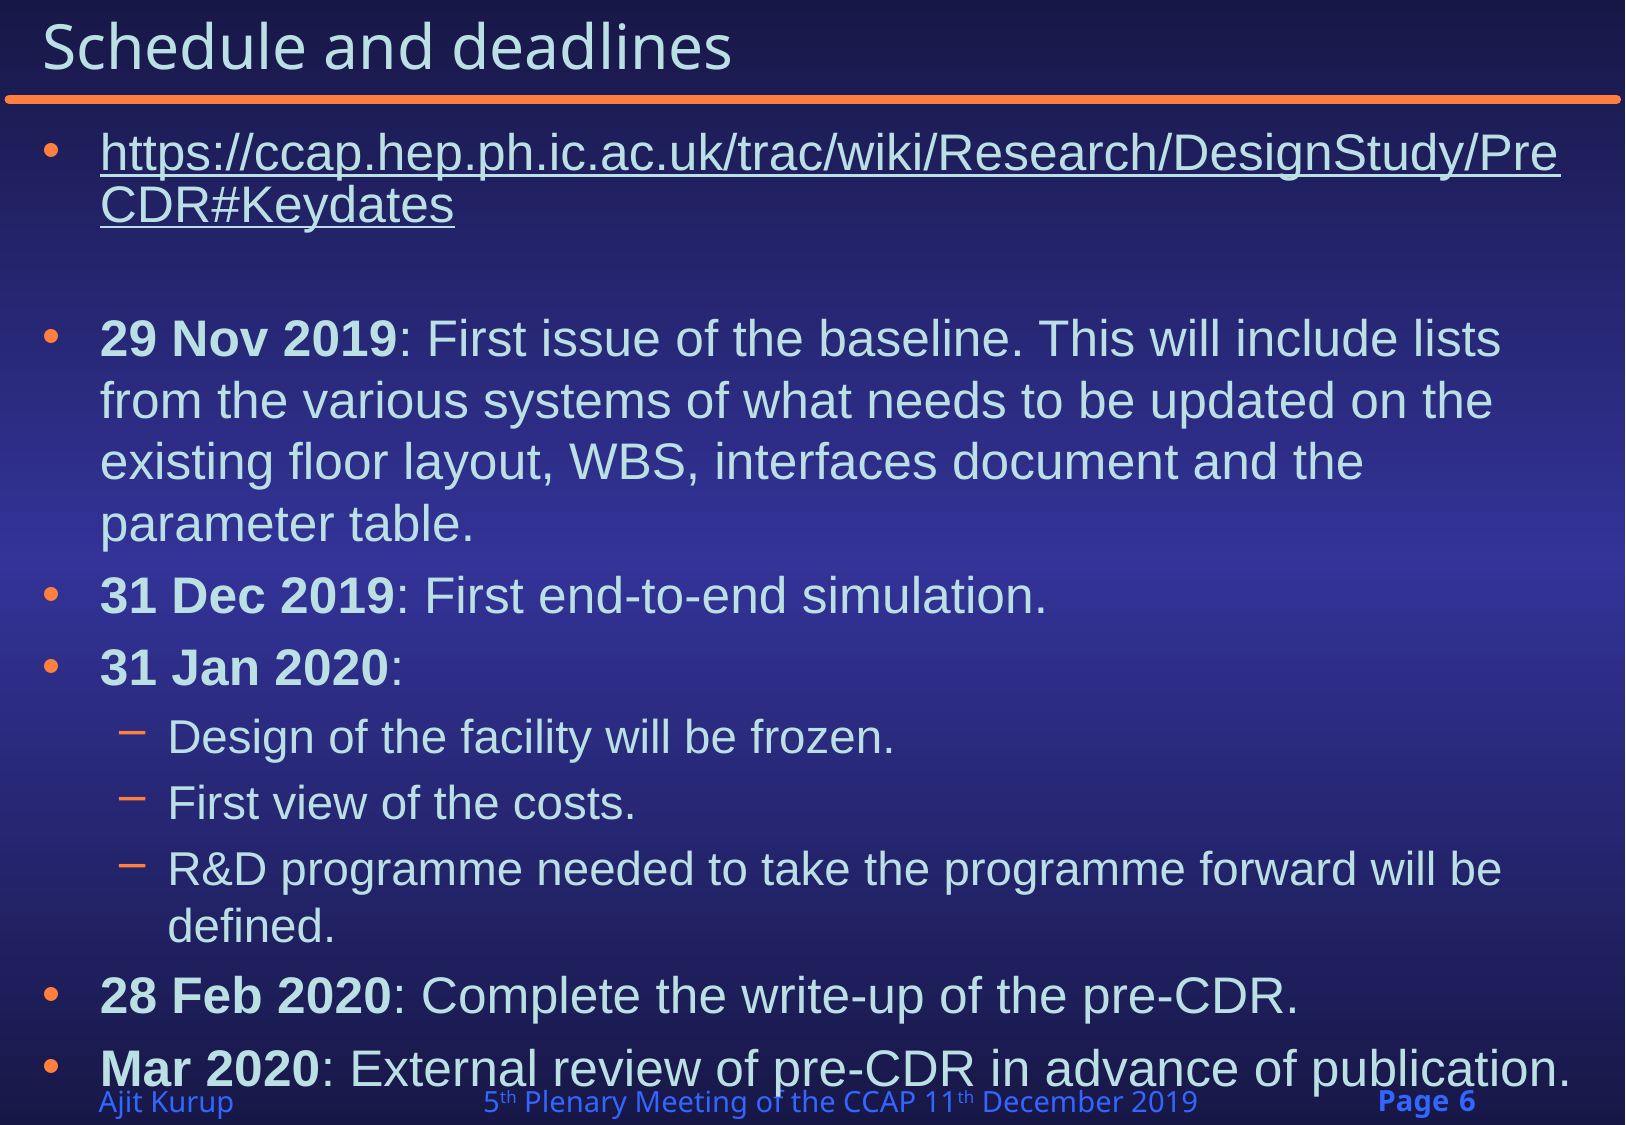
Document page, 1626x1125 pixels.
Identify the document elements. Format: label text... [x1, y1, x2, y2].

list https://ccap.hep.ph.ic.ac.uk/trac/wiki/Research/DesignStudy/PreCDR#Keydates 29 Nov 2019: First issue of the baseline. This will include lists from the various systems of what needs to be updated on the existing floor layout, WBS, interfaces document and the parameter table. 31 Dec 2019: First end-to-end simulation. 31 Jan 2020: Design of the facility will be frozen. First view of the costs. R&D programme needed to take the programme forward will be defined. 28 Feb 2020: Complete the write-up of the pre-CDR. Mar 2020: External review of pre-CDR in advance of publication. [25, 110, 1608, 1074]
title Schedule and deadlines [27, 0, 1490, 90]
